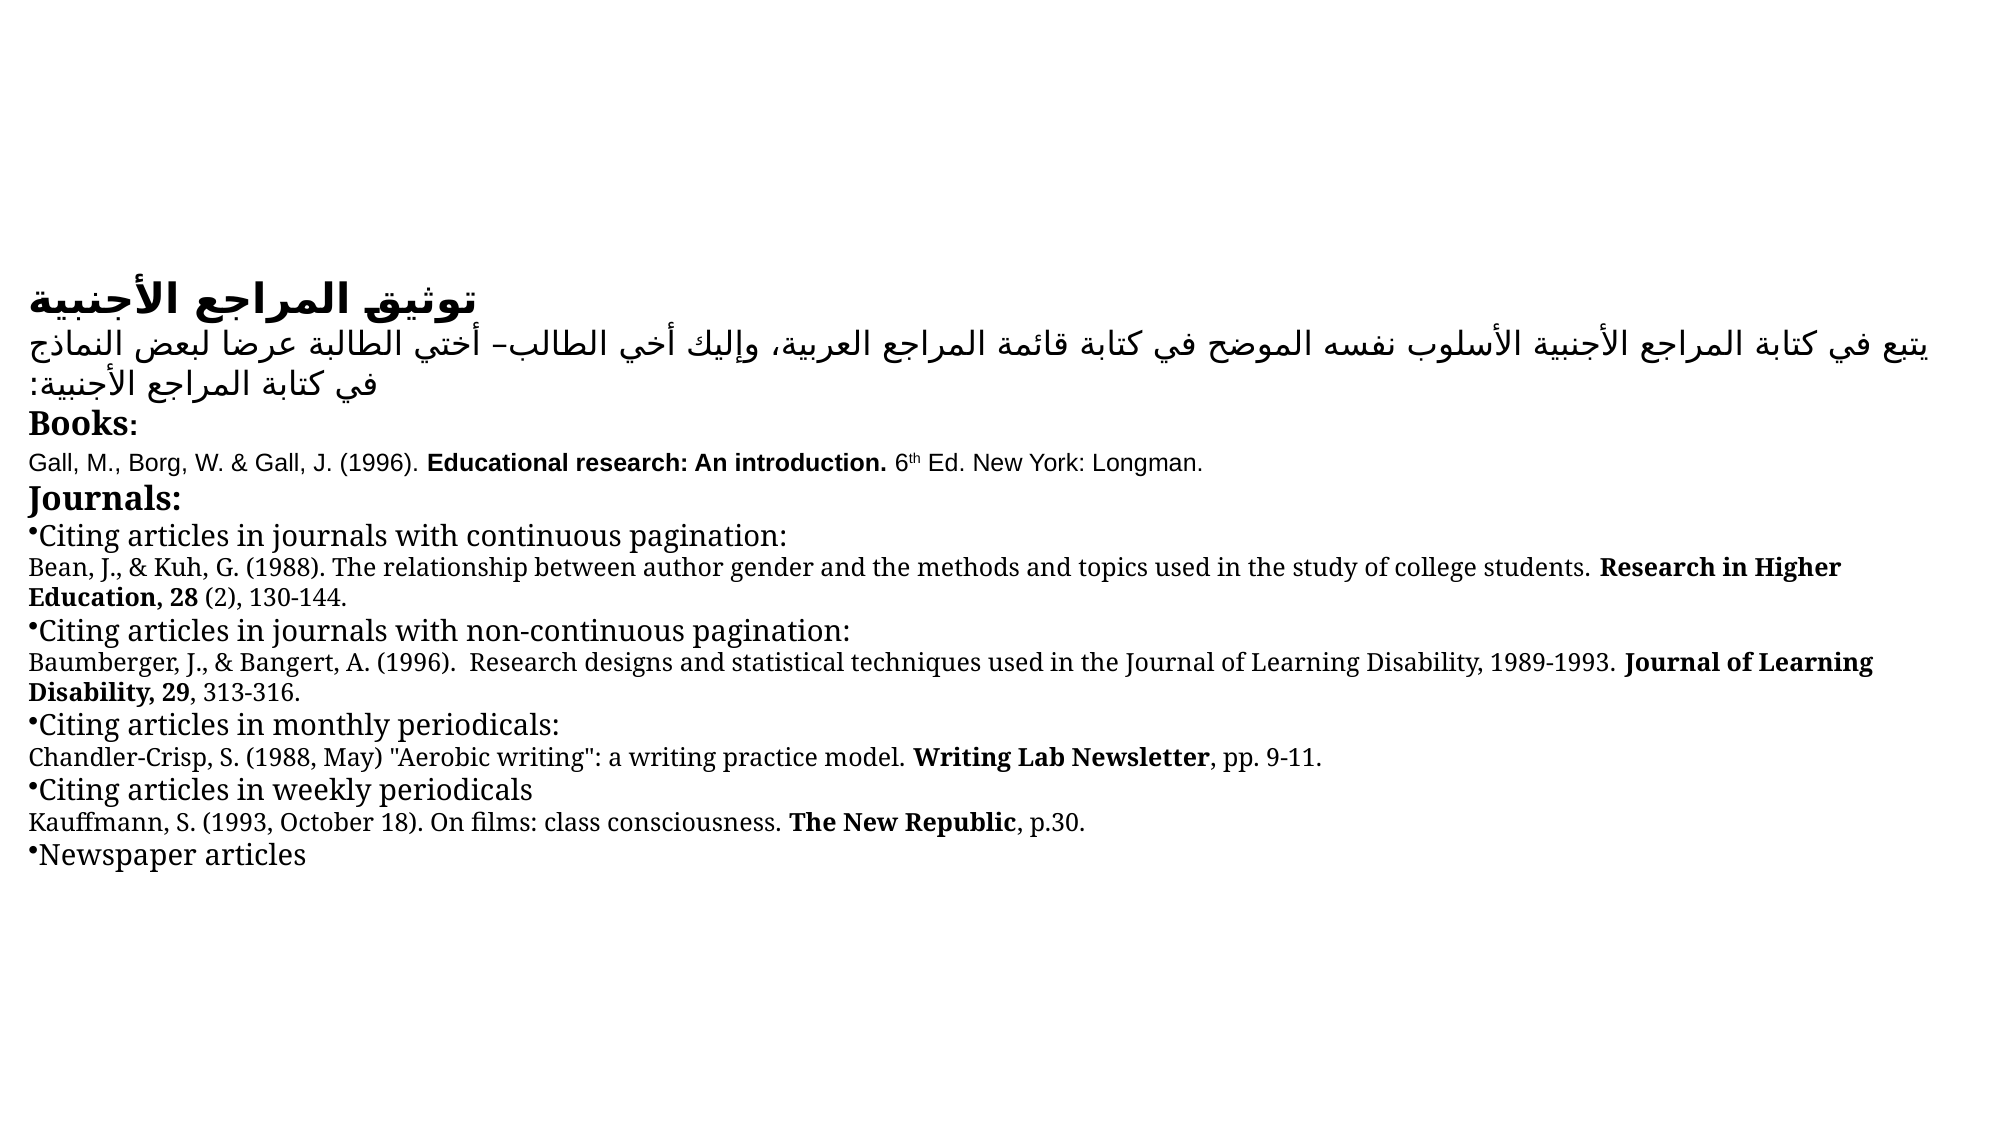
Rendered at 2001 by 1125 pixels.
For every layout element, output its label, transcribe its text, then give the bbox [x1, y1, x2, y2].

title توثيق المراجع الأجنبية يتبع في كتابة المراجع الأجنبية الأسلوب نفسه الموضح في كتابة قائمة المراجع العربية، وإليك أخي الطالب– أختي الطالبة عرضا لبعض النماذج في كتابة المراجع الأجنبية: Books: Gall, M., Borg, W. & Gall, J. (1996). Educational research: An introduction. 6th Ed. New York: Longman. Journals: Citing articles in journals with continuous pagination: Bean, J., & Kuh, G. (1988). The relationship between author gender and the methods and topics used in the study of college students. Research in Higher Education, 28 (2), 130-144. Citing articles in journals with non-continuous pagination: Baumberger, J., & Bangert, A. (1996). Research designs and statistical techniques used in the Journal of Learning Disability, 1989-1993. Journal of Learning Disability, 29, 313-316. Citing articles in monthly periodicals: Chandler-Crisp, S. (1988, May) "Aerobic writing": a writing practice model. Writing Lab Newsletter, pp. 9-11. Citing articles in weekly periodicals Kauffmann, S. (1993, October 18). On films: class consciousness. The New Republic, p.30. Newspaper articles [13, 247, 1986, 878]
